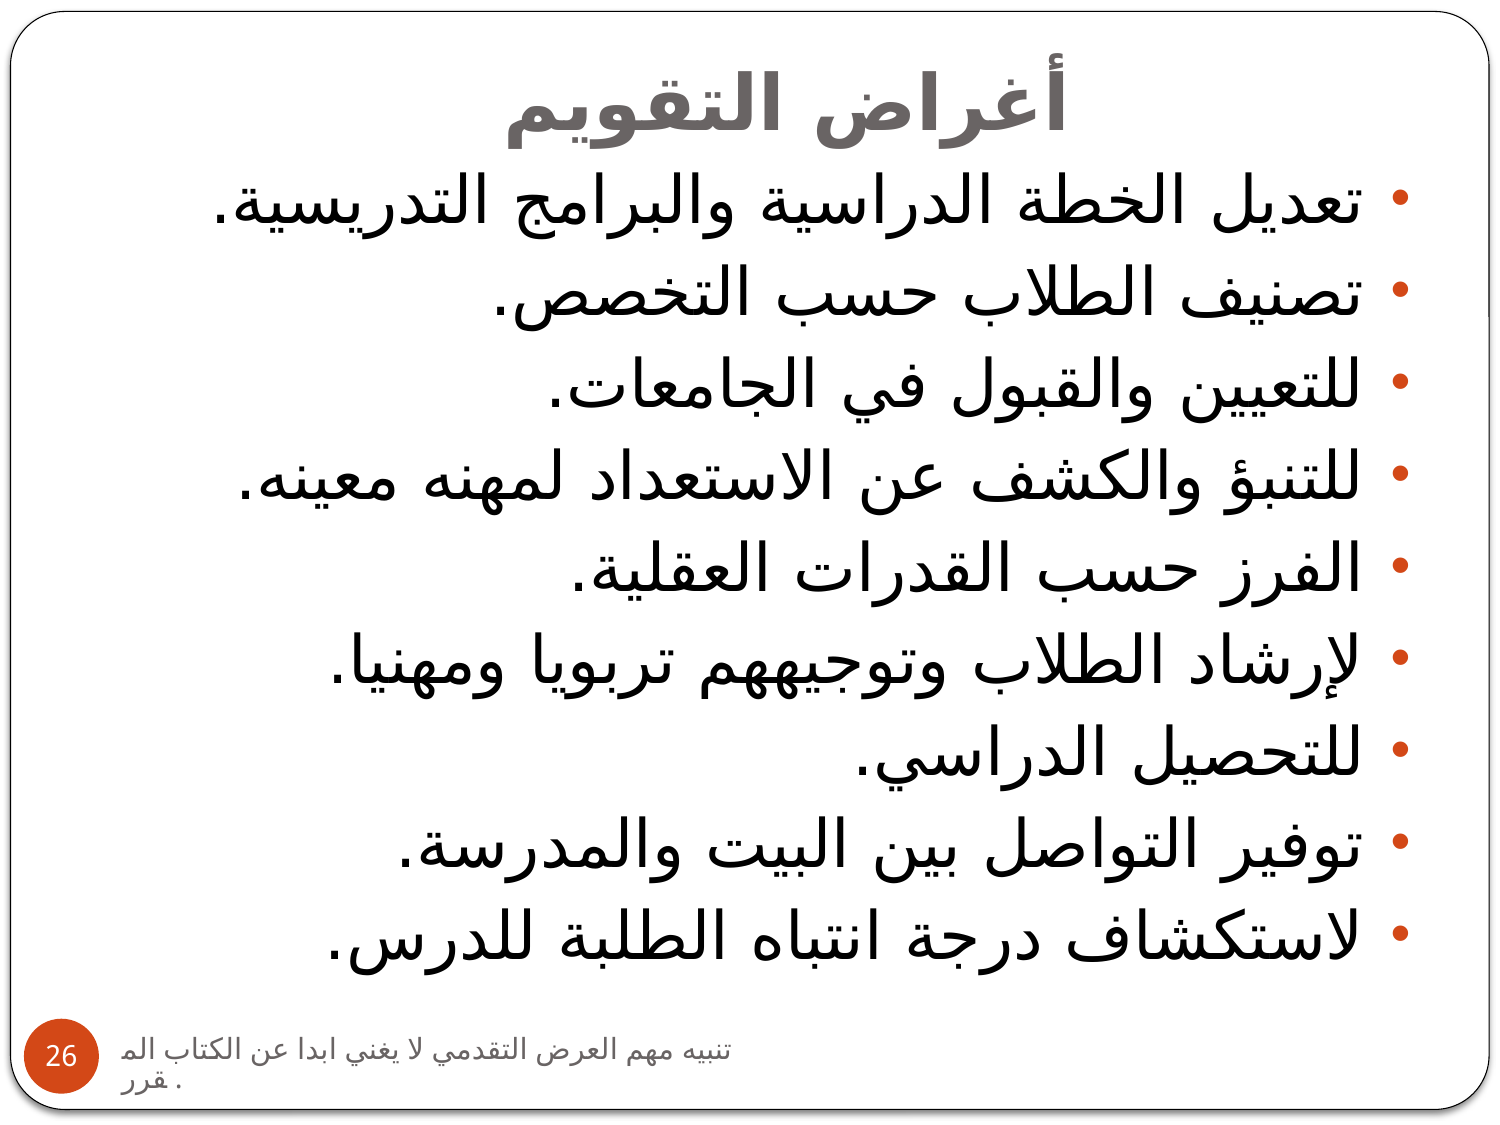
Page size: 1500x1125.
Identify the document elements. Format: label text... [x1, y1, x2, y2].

list تعديل الخطة الدراسية والبرامج التدريسية. تصنيف الطلاب حسب التخصص. للتعيين والقبول في الجامعات. للتنبؤ والكشف عن الاستعداد لمهنه معينه. الفرز حسب القدرات العقلية. لإرشاد الطلاب وتوجيههم تربويا ومهنيا. للتحصيل الدراسي. توفير التواصل بين البيت والمدرسة. لاستكشاف درجة انتباه الطلبة للدرس. [150, 149, 1425, 1024]
footer تنبيه مهم العرض التقدمي لا يغني ابدا عن الكتاب المقرر. [150, 1024, 800, 1088]
slide_number 26 [23, 1018, 99, 1094]
title أغراض التقويم [150, 45, 1425, 149]
